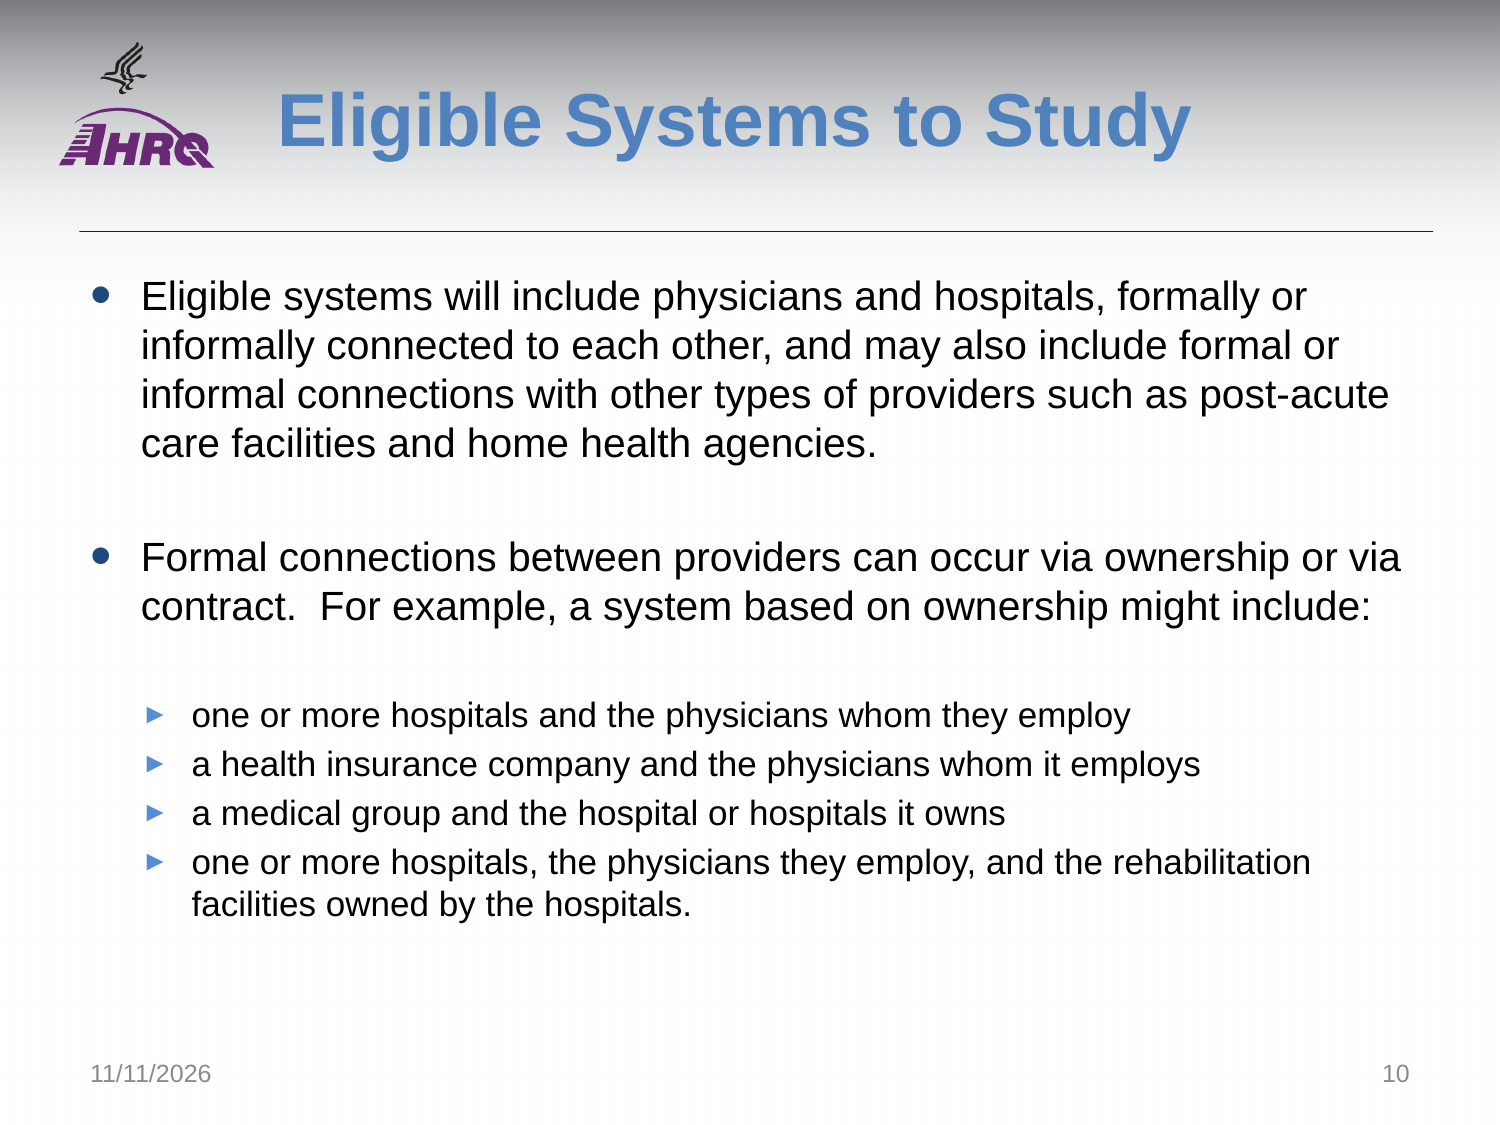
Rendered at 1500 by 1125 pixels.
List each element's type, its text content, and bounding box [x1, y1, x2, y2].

title Eligible Systems to Study [262, 45, 1425, 188]
list Eligible systems will include physicians and hospitals, formally or informally connected to each other, and may also include formal or informal connections with other types of providers such as post-acute care facilities and home health agencies. Formal connections between providers can occur via ownership or via contract. For example, a system based on ownership might include: one or more hospitals and the physicians whom they employ a health insurance company and the physicians whom it employs a medical group and the hospital or hospitals it owns one or more hospitals, the physicians they employ, and the rehabilitation facilities owned by the hospitals. [75, 262, 1425, 1005]
picture [0, 0, 1500, 1125]
slide_number 10 [1074, 1042, 1425, 1103]
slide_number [75, 1042, 425, 1103]
